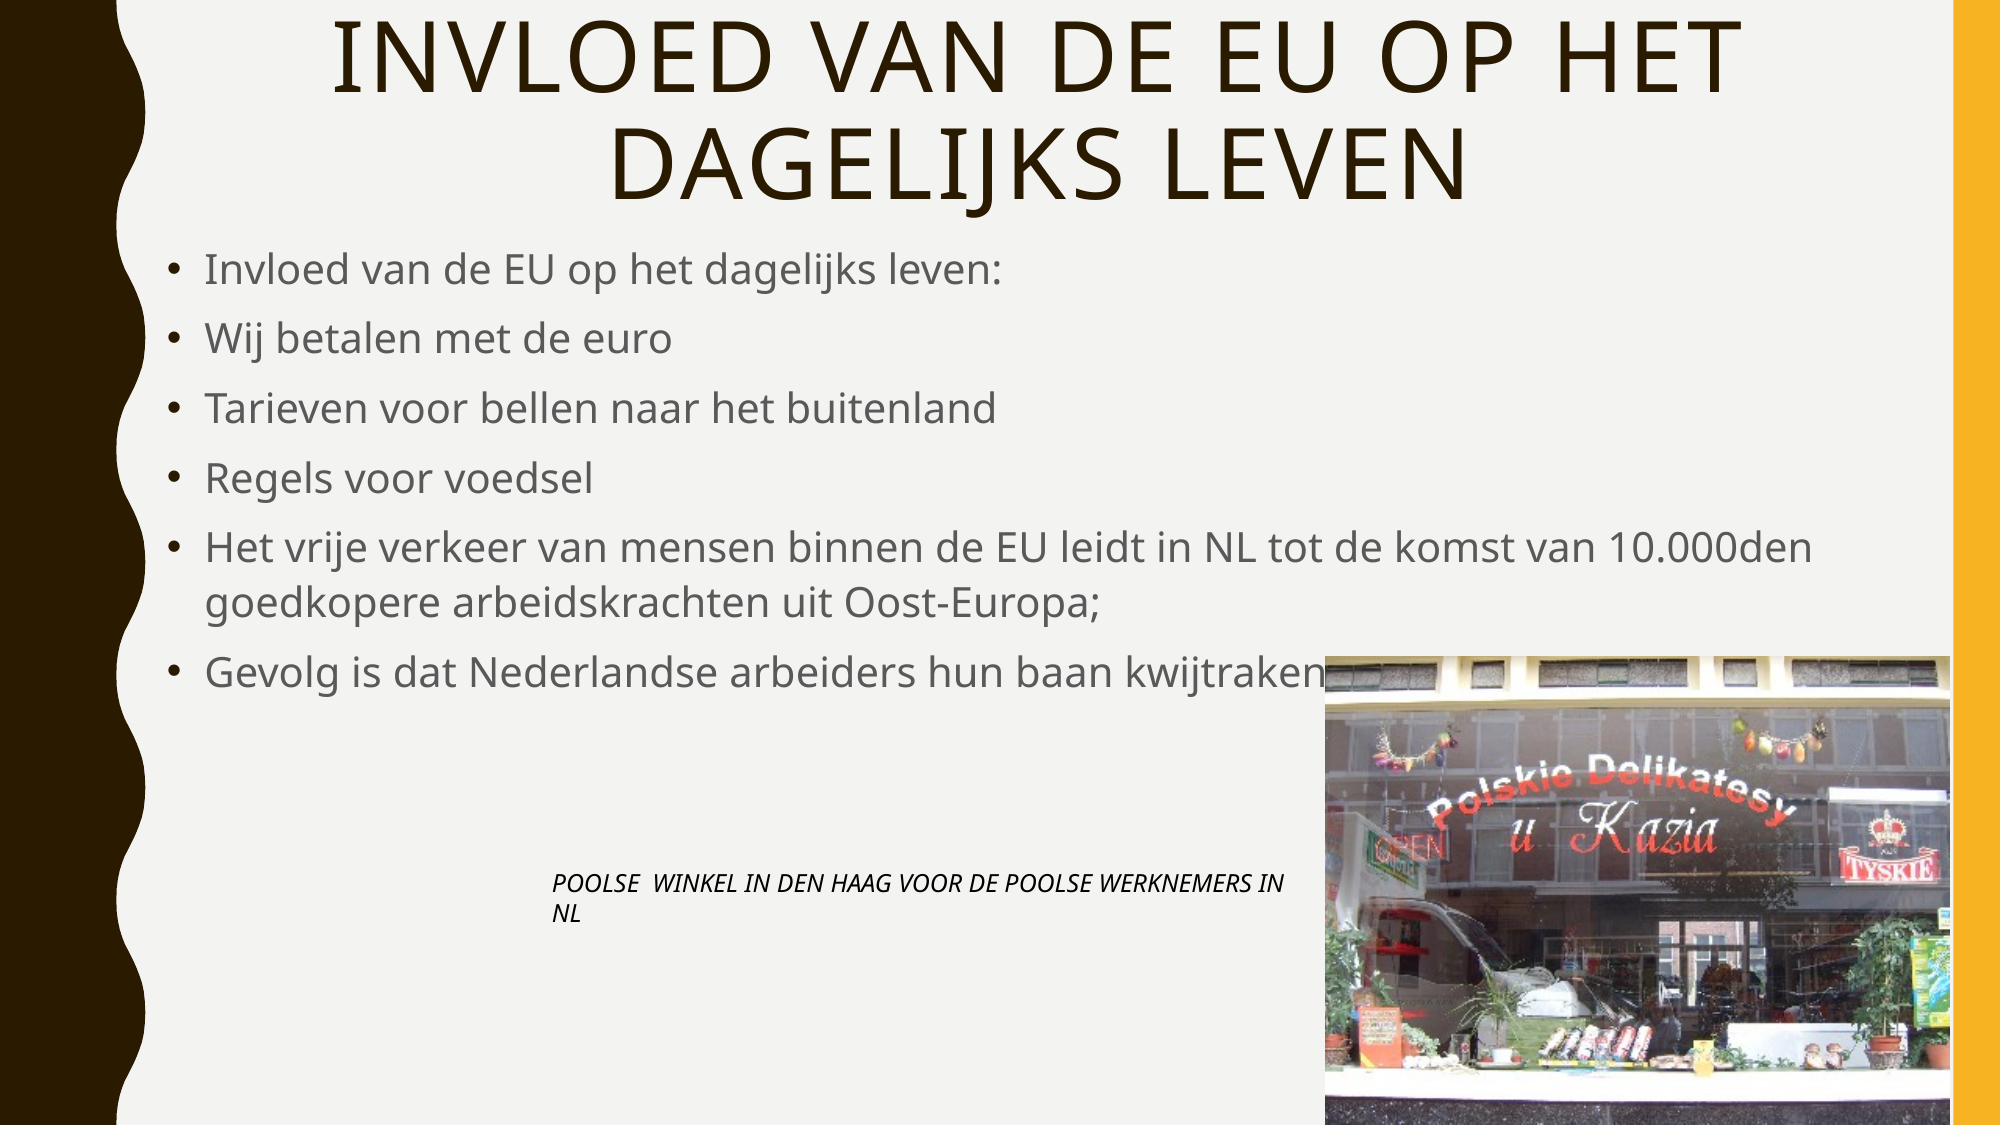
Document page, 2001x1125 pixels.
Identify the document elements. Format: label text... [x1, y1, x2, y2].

text_box POOLSE WINKEL IN DEN HAAG VOOR DE POOLSE WERKNEMERS IN NL [537, 860, 1324, 935]
title Invloed van de eu op het dagelijks leven [205, 0, 1875, 230]
list Invloed van de EU op het dagelijks leven: Wij betalen met de euro Tarieven voor bellen naar het buitenland Regels voor voedsel Het vrije verkeer van mensen binnen de EU leidt in NL tot de komst van 10.000den goedkopere arbeidskrachten uit Oost-Europa; Gevolg is dat Nederlandse arbeiders hun baan kwijtraken [151, 230, 1950, 1125]
picture [1324, 656, 1950, 1125]
